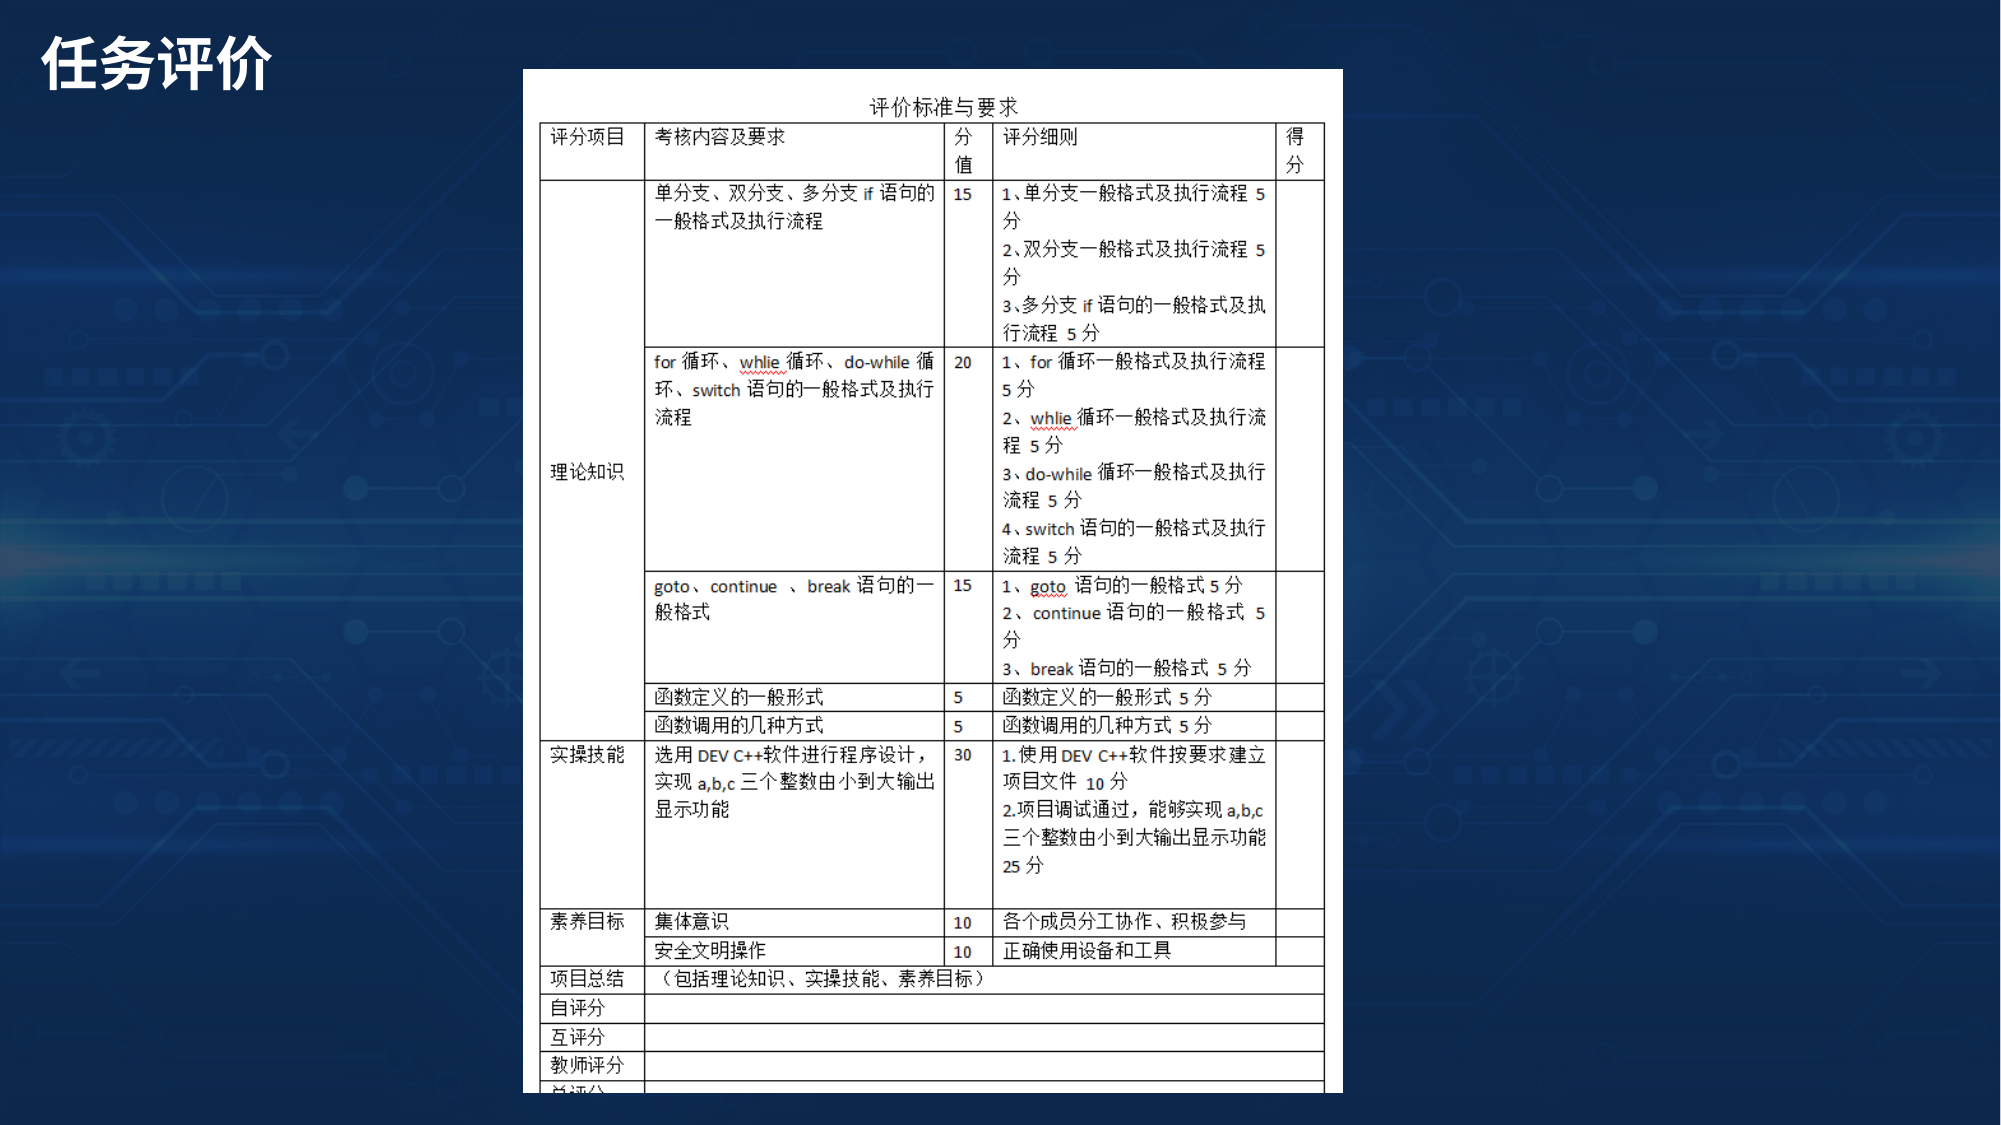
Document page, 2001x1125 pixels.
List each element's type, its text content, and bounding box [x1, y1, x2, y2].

text_box 任务评价 [25, 19, 859, 105]
picture [523, 68, 1344, 1094]
